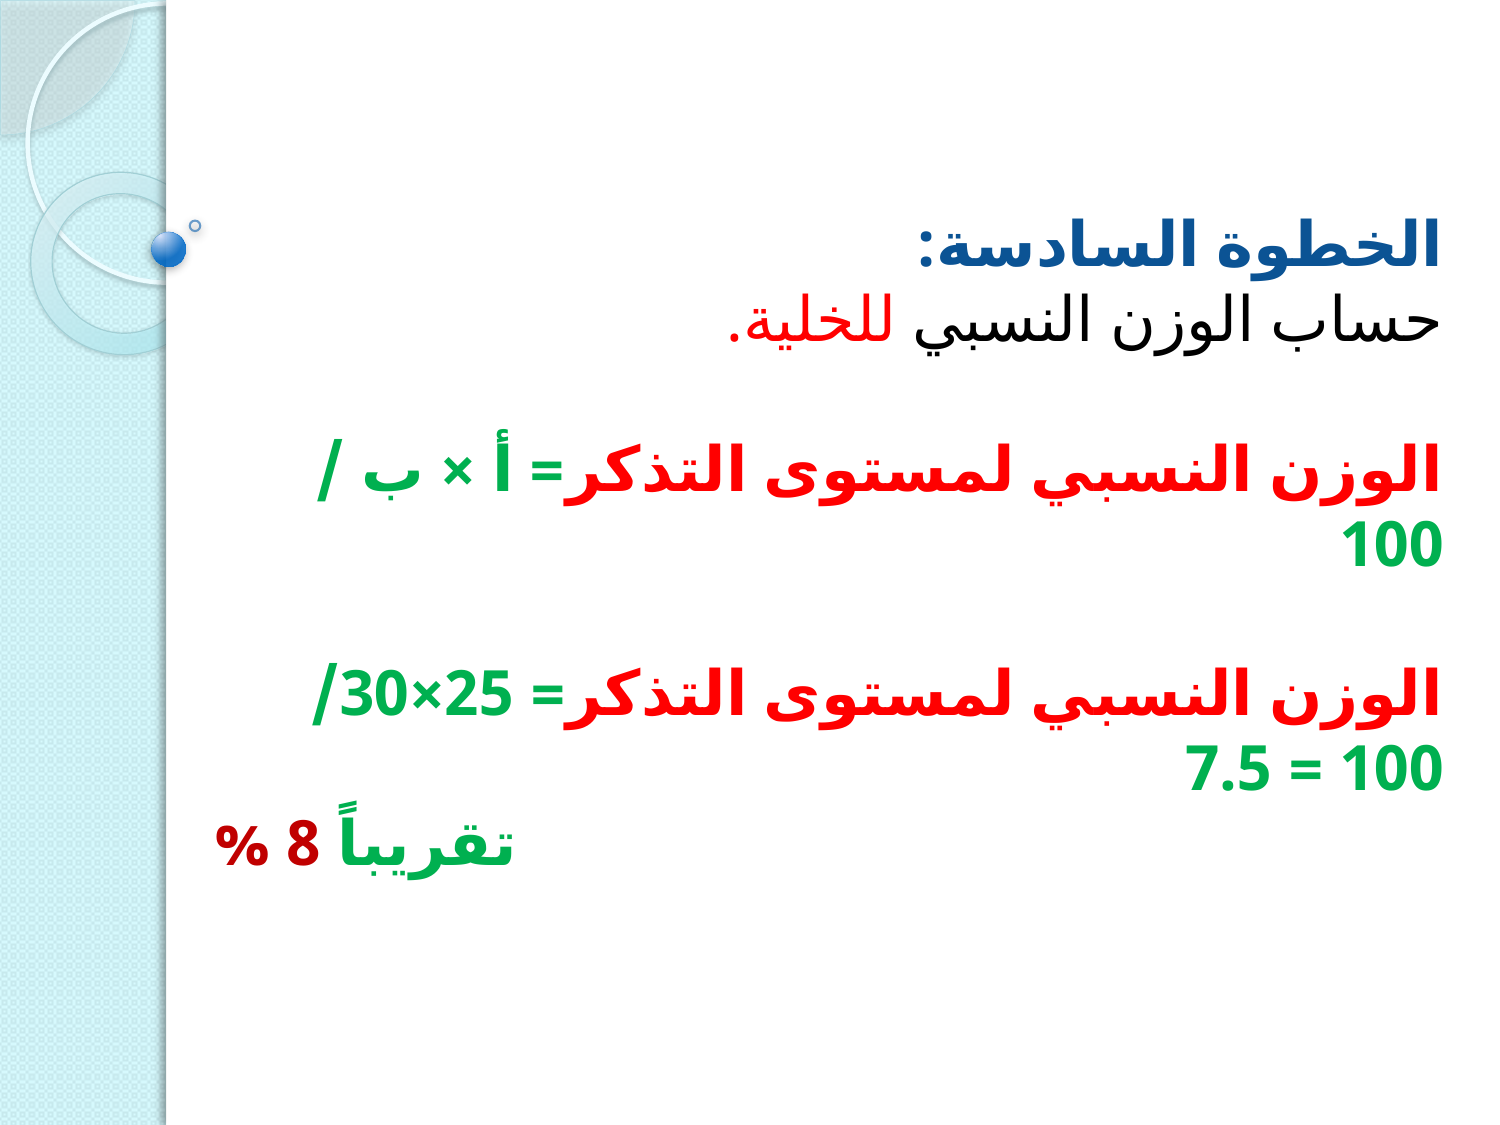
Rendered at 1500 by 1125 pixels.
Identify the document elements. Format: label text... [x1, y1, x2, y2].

text_box الخطوة السادسة: حساب الوزن النسبي للخلية. الوزن النسبي لمستوى التذكر= أ × ب / 100 الوزن النسبي لمستوى التذكر= 25×30/ 100 = 7.5 تقريباً 8 % [182, 196, 1459, 886]
